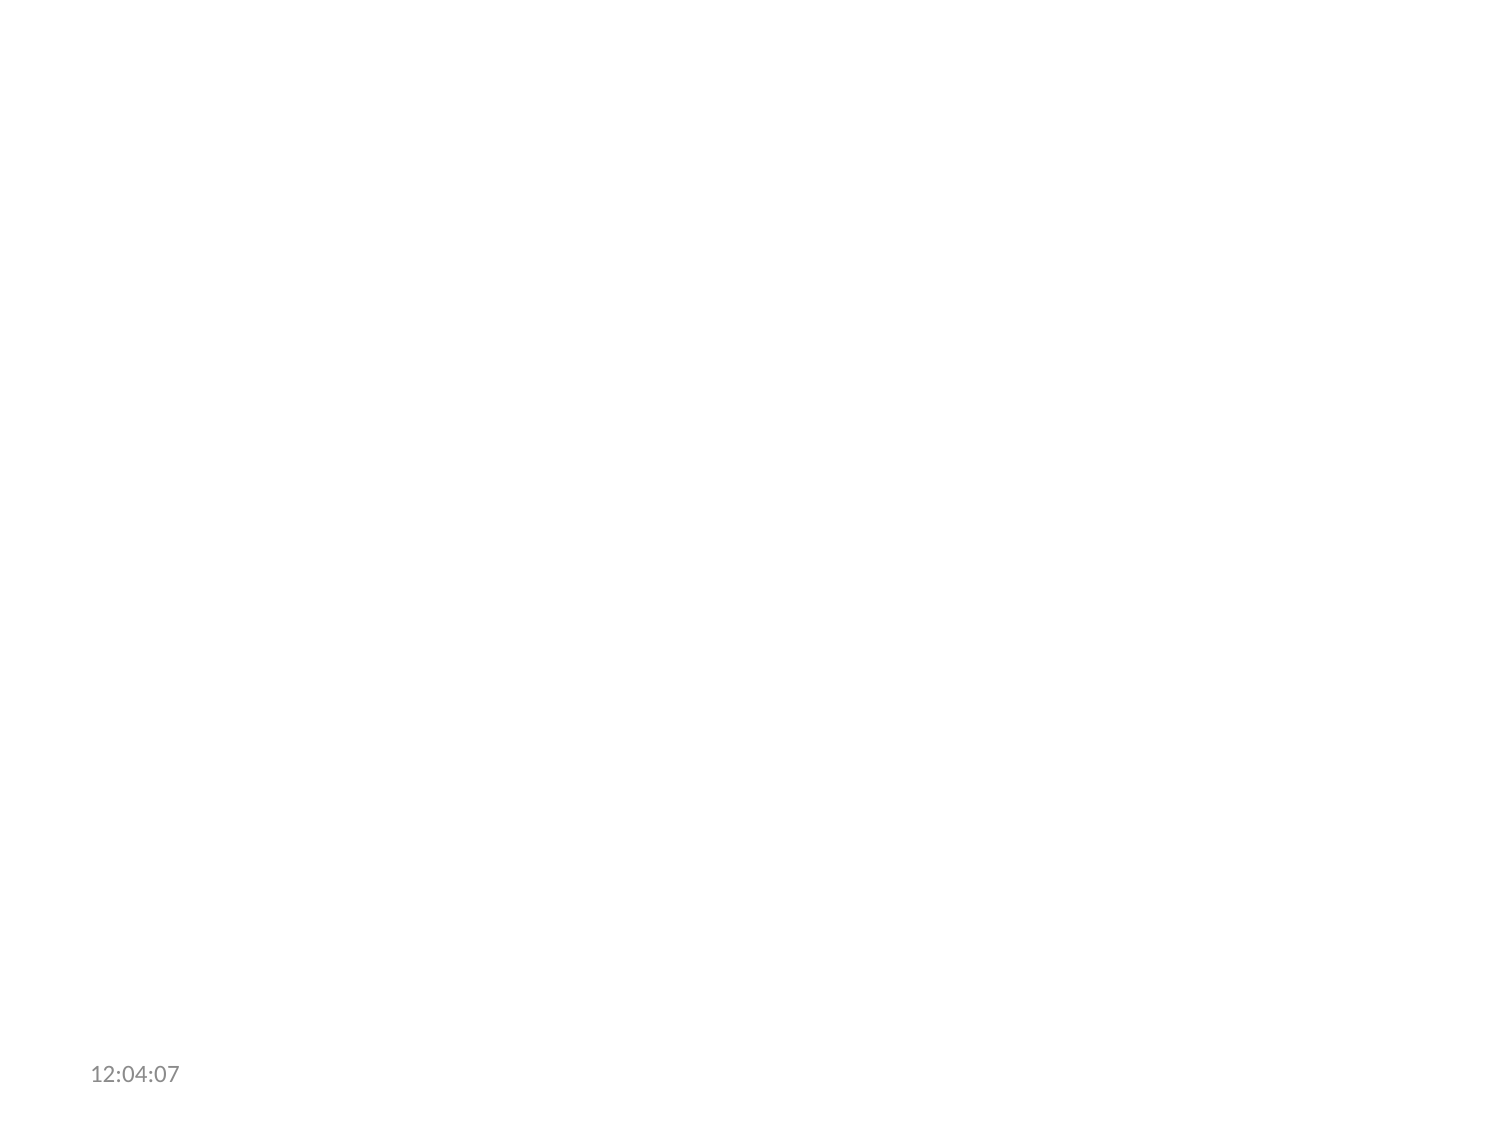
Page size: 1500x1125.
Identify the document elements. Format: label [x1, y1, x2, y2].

slide_number [75, 1042, 425, 1103]
